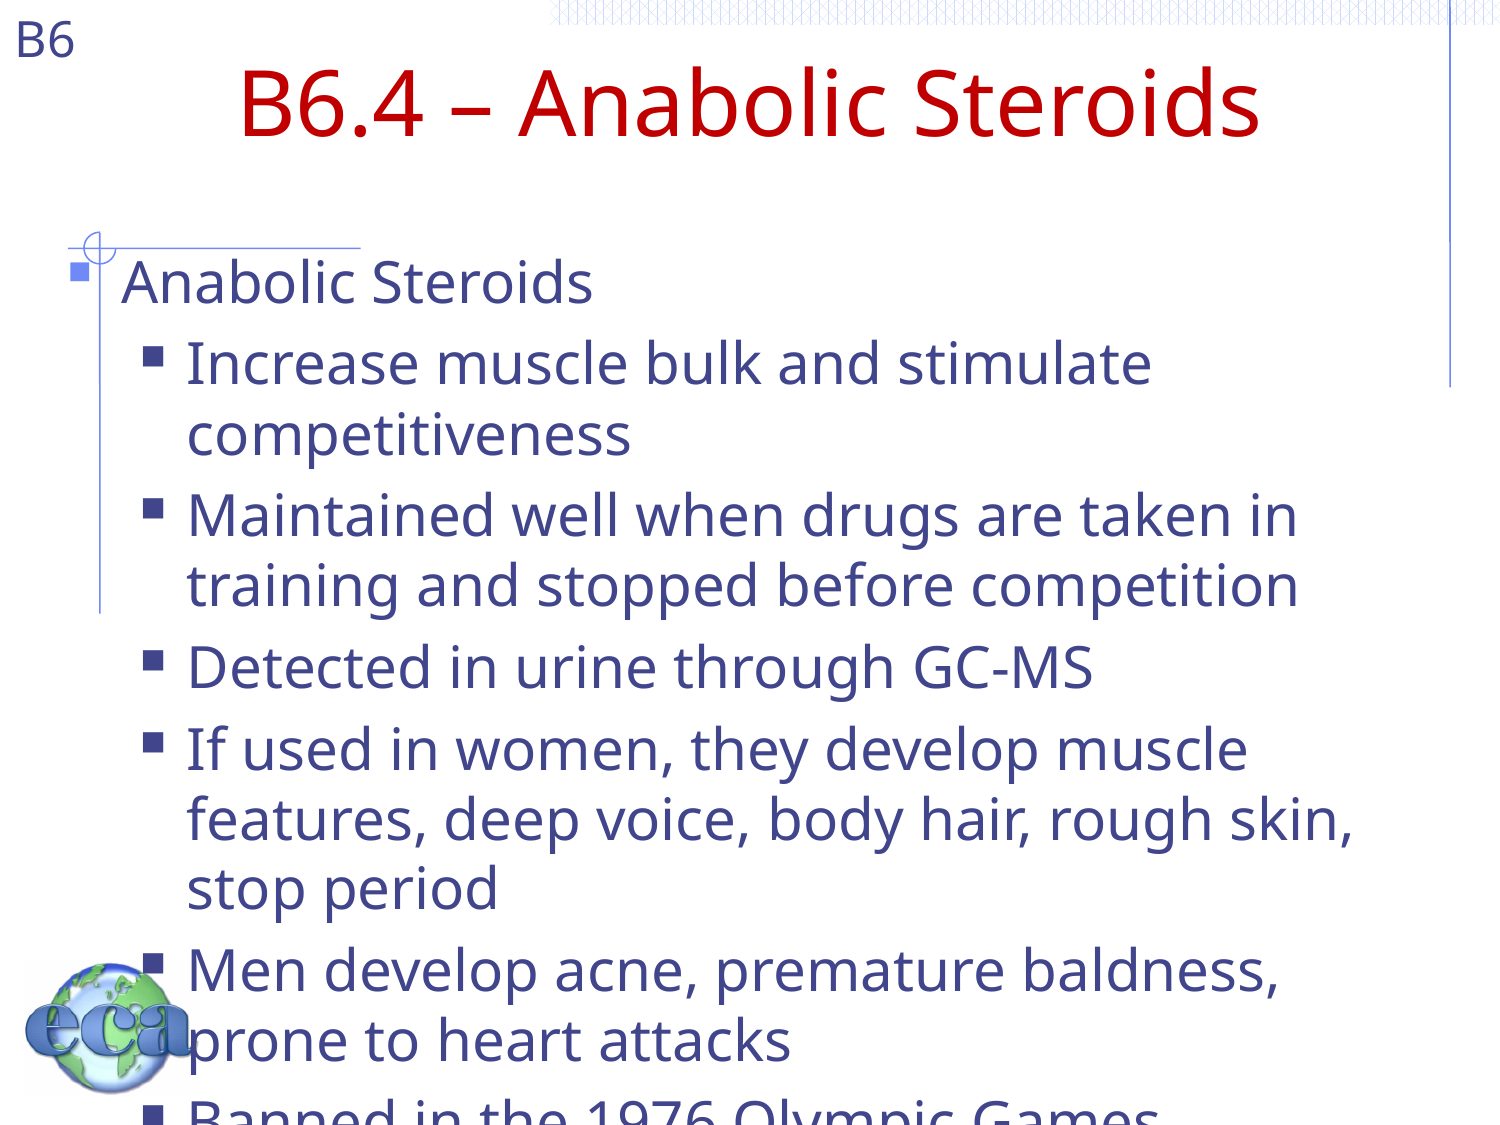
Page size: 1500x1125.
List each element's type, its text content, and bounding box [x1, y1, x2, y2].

picture [23, 960, 200, 1096]
title B6.4 – Anabolic Steroids [37, 24, 1463, 163]
list Anabolic Steroids Increase muscle bulk and stimulate competitiveness Maintained well when drugs are taken in training and stopped before competition Detected in urine through GC-MS If used in women, they develop muscle features, deep voice, body hair, rough skin, stop period Men develop acne, premature baldness, prone to heart attacks Banned in the 1976 Olympic Games [49, 237, 1463, 976]
